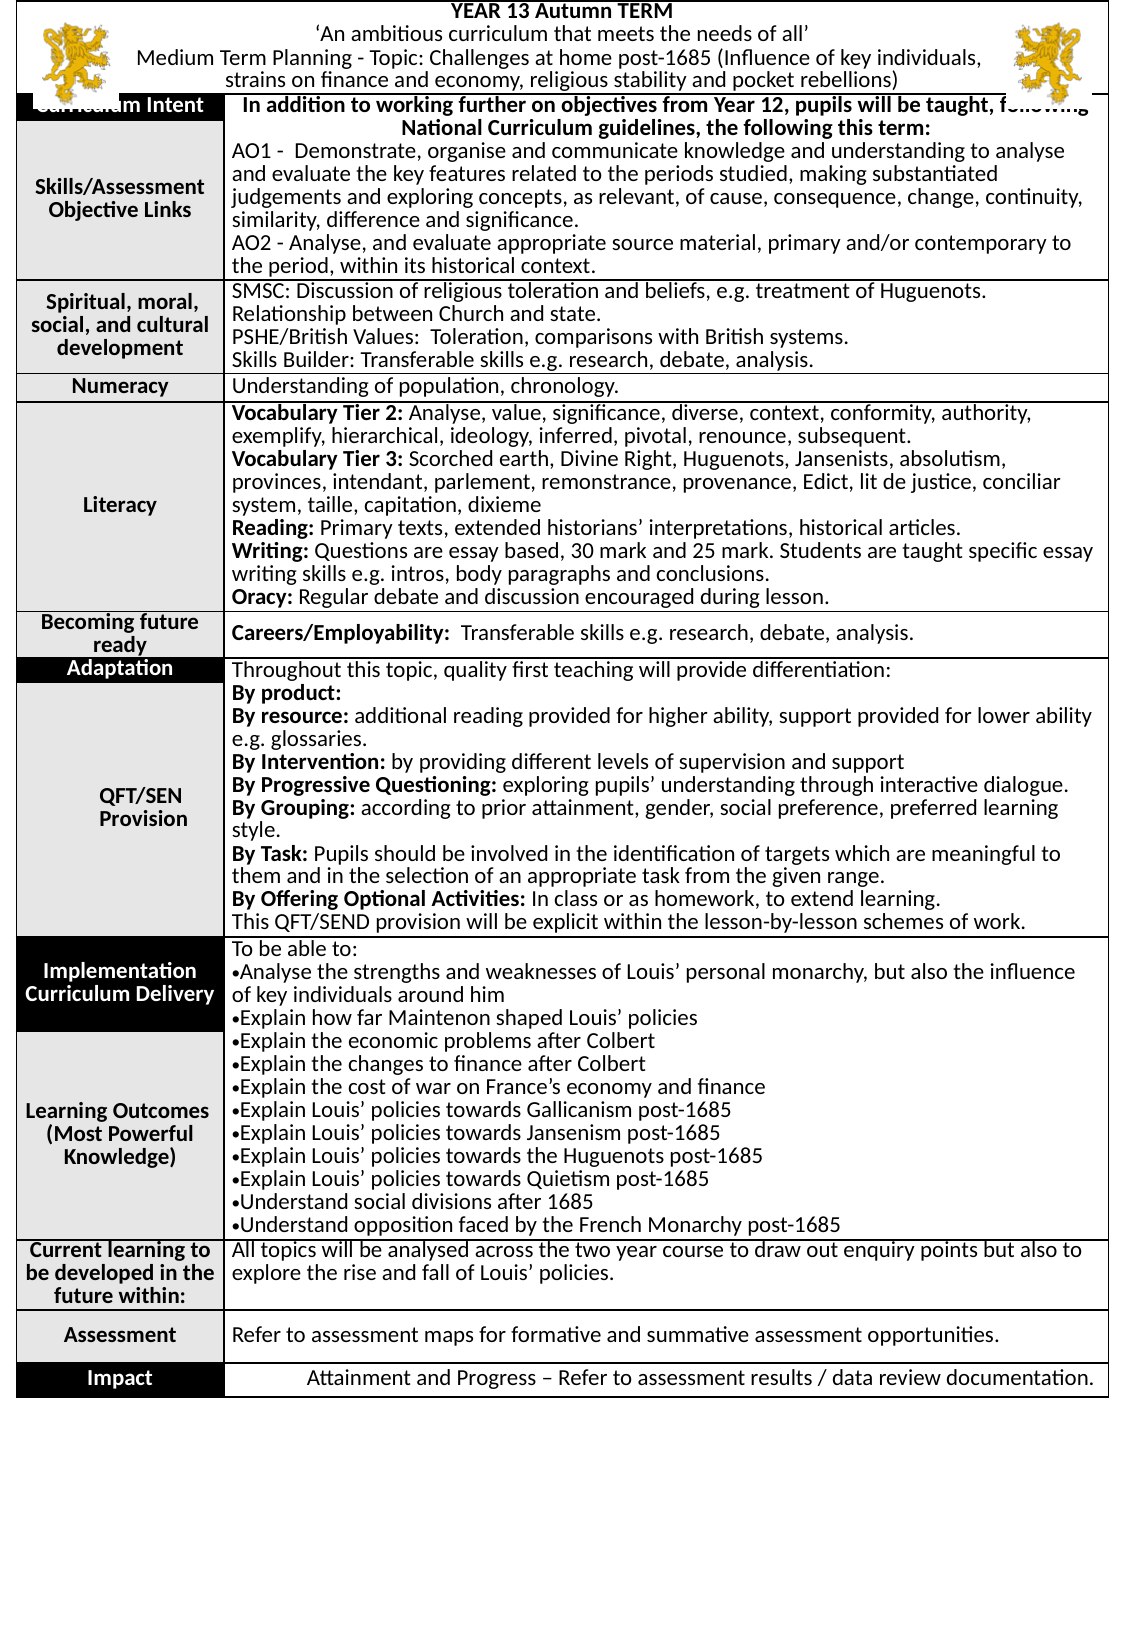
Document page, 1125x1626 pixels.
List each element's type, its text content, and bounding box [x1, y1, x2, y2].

table_cell Understanding of population, chronology. [225, 374, 1108, 401]
table_cell Throughout this topic, quality first teaching will provide differentiation: By product: By resource: additional reading provided for higher ability, support provided for lower ability e.g. glossaries. By Intervention: by providing different levels of supervision and support By Progressive Questioning: exploring pupils’ understanding through interactive dialogue. By Grouping: according to prior attainment, gender, social preference, preferred learning style. By Task: Pupils should be involved in the identification of targets which are meaningful to them and in the selection of an appropriate task from the given range. By Offering Optional Activities: In class or as homework, to extend learning. This QFT/SEND provision will be explicit within the lesson-by-lesson schemes of work. [225, 659, 1108, 936]
table_cell Implementation Curriculum Delivery [17, 938, 223, 1031]
table_cell Literacy [17, 403, 223, 611]
table_cell To be able to: Analyse the strengths and weaknesses of Louis’ personal monarchy, but also the influence of key individuals around him Explain how far Maintenon shaped Louis’ policies Explain the economic problems after Colbert Explain the changes to finance after Colbert Explain the cost of war on France’s economy and finance Explain Louis’ policies towards Gallicanism post-1685 Explain Louis’ policies towards Jansenism post-1685 Explain Louis’ policies towards the Huguenots post-1685 Explain Louis’ policies towards Quietism post-1685 Understand social divisions after 1685 Understand opposition faced by the French Monarchy post-1685 [225, 938, 1108, 1239]
picture [1006, 11, 1092, 109]
table_cell Learning Outcomes (Most Powerful Knowledge) [17, 1032, 223, 1239]
table_cell Spiritual, moral, social, and cultural development [17, 281, 223, 373]
table_cell SMSC: Discussion of religious toleration and beliefs, e.g. treatment of Huguenots. Relationship between Church and state. PSHE/British Values: Toleration, comparisons with British systems. Skills Builder: Transferable skills e.g. research, debate, analysis. [225, 281, 1108, 373]
table_cell Assessment [17, 1311, 223, 1362]
table_cell All topics will be analysed across the two year course to draw out enquiry points but also to explore the rise and fall of Louis’ policies. [225, 1241, 1108, 1309]
table_cell Adaptation [17, 659, 223, 681]
picture [33, 11, 119, 109]
table_header YEAR 13 Autumn TERM ‘An ambitious curriculum that meets the needs of all’ Medium Term Planning - Topic: Challenges at home post-1685 (Influence of key individuals, strains on finance and economy, religious stability and pocket rebellions) [17, 2, 1108, 93]
table_cell Current learning to be developed in the future within: [17, 1241, 223, 1309]
table_cell Numeracy [17, 374, 223, 401]
table_cell In addition to working further on objectives from Year 12, pupils will be taught, following National Curriculum guidelines, the following this term: AO1 - Demonstrate, organise and communicate knowledge and understanding to analyse and evaluate the key features related to the periods studied, making substantiated judgements and exploring concepts, as relevant, of cause, consequence, change, continuity, similarity, difference and significance. AO2 - Analyse, and evaluate appropriate source material, primary and/or contemporary to the period, within its historical context. [225, 95, 1108, 279]
table_cell Becoming future ready [17, 612, 223, 657]
table_cell Careers/Employability: Transferable skills e.g. research, debate, analysis. [225, 612, 1108, 657]
table_cell Refer to assessment maps for formative and summative assessment opportunities. [225, 1311, 1108, 1362]
table_cell Vocabulary Tier 2: Analyse, value, significance, diverse, context, conformity, authority, exemplify, hierarchical, ideology, inferred, pivotal, renounce, subsequent. Vocabulary Tier 3: Scorched earth, Divine Right, Huguenots, Jansenists, absolutism, provinces, intendant, parlement, remonstrance, provenance, Edict, lit de justice, conciliar system, taille, capitation, dixieme Reading: Primary texts, extended historians’ interpretations, historical articles. Writing: Questions are essay based, 30 mark and 25 mark. Students are taught specific essay writing skills e.g. intros, body paragraphs and conclusions. Oracy: Regular debate and discussion encouraged during lesson. [225, 403, 1108, 611]
table_cell Curriculum Intent [17, 95, 223, 119]
table_cell Skills/Assessment Objective Links [17, 121, 223, 279]
table_cell Impact [17, 1364, 223, 1396]
table_cell Attainment and Progress – Refer to assessment results / data review documentation. [225, 1364, 1108, 1396]
table_cell QFT/SEN Provision [17, 683, 223, 936]
